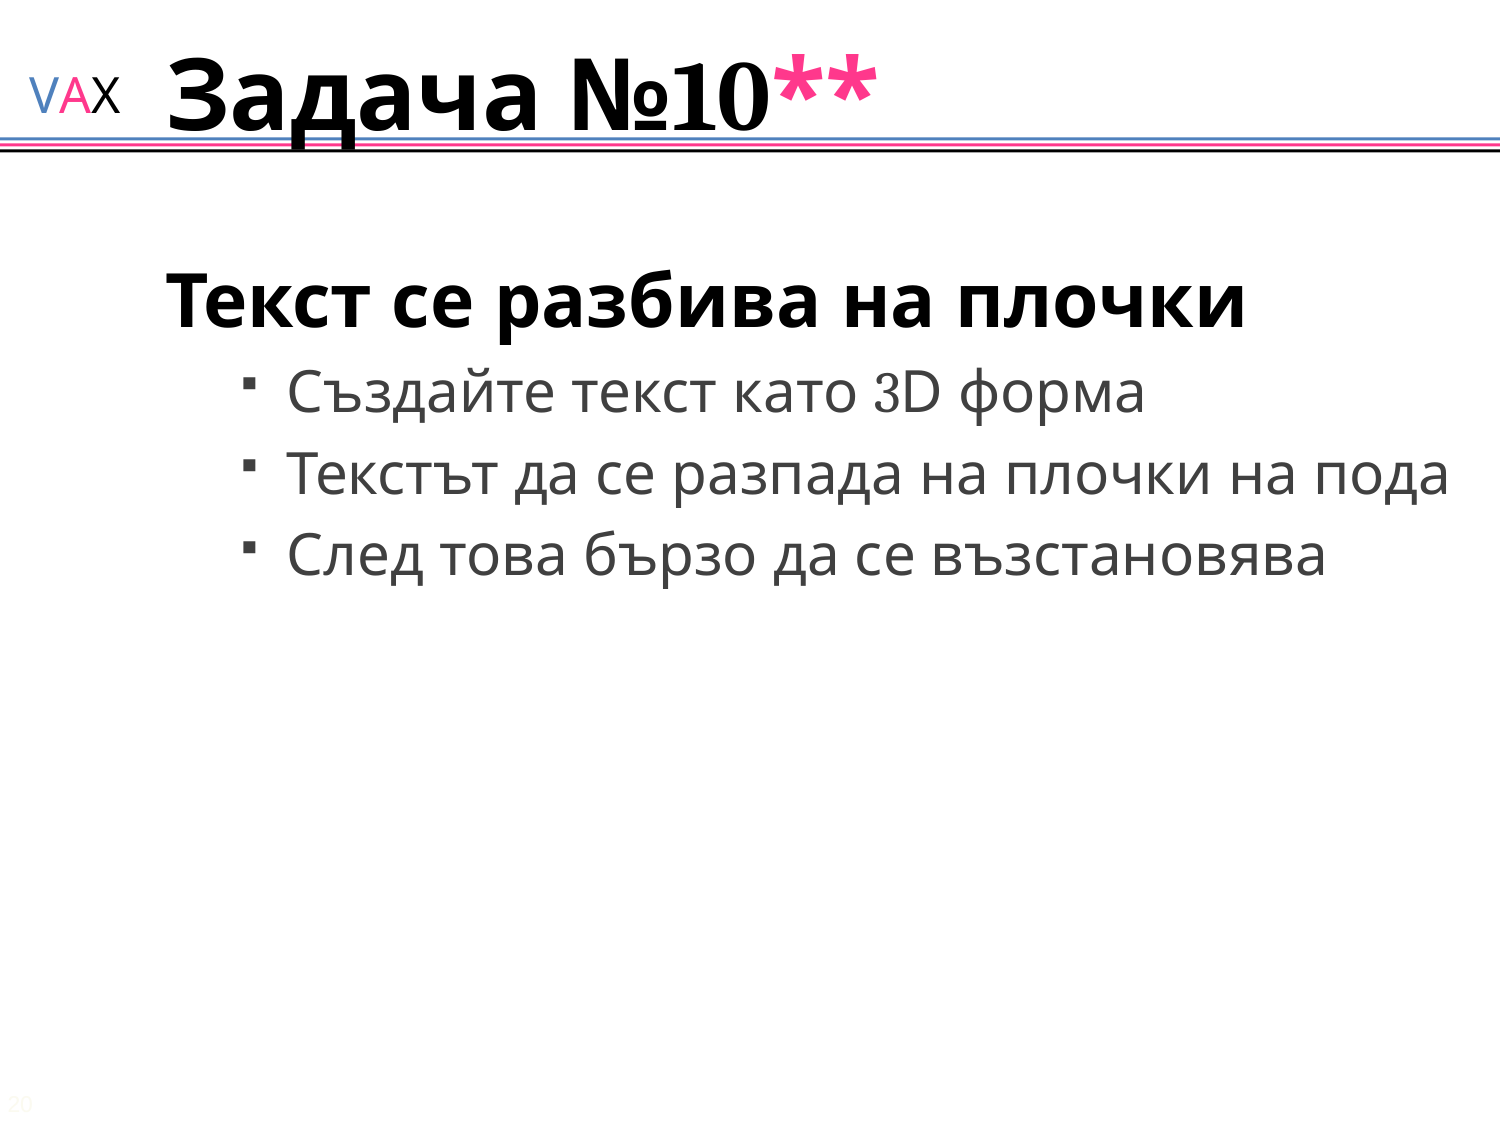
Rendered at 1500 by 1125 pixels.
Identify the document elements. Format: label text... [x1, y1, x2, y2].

title Задача №10** [0, 37, 1500, 144]
list Текст се разбива на плочки Създайте текст като 3D форма Текстът да се разпада на плочки на пода След това бързо да се възстановява [150, 200, 1488, 1113]
